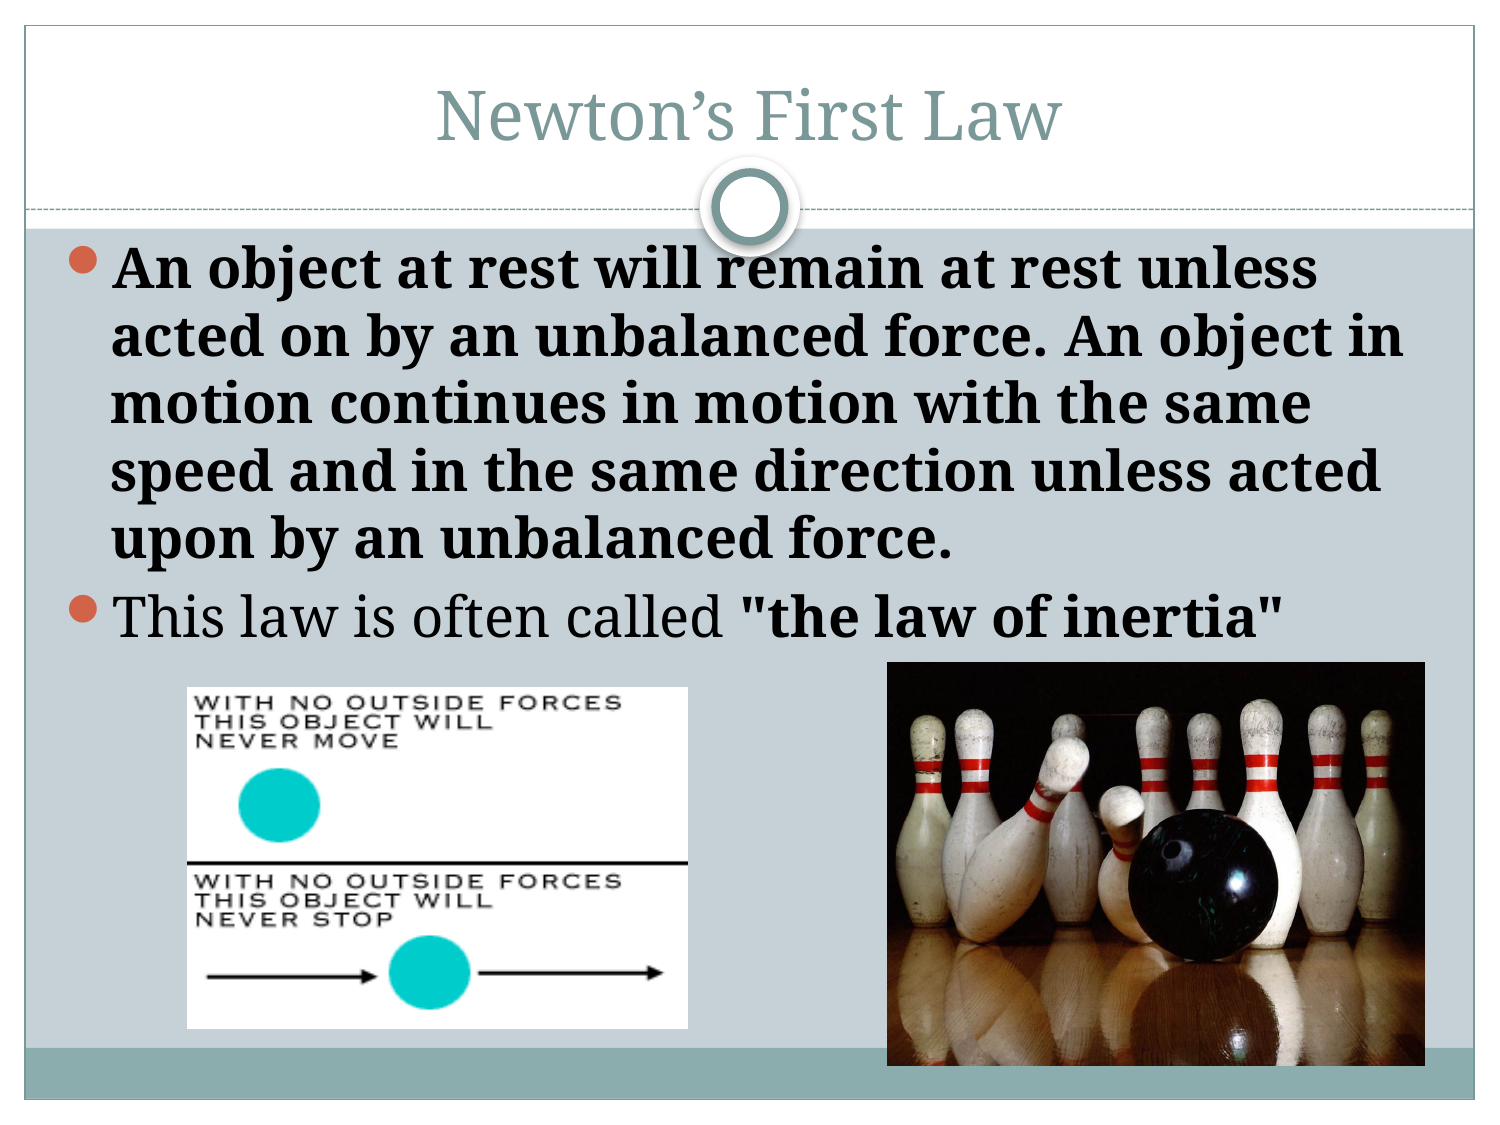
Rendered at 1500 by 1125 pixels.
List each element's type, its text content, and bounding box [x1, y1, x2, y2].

picture [887, 662, 1426, 1066]
list An object at rest will remain at rest unless acted on by an unbalanced force. An object in motion continues in motion with the same speed and in the same direction unless acted upon by an unbalanced force. This law is often called "the law of inertia" [49, 224, 1451, 913]
picture [187, 687, 688, 1029]
title Newton’s First Law [49, 37, 1450, 163]
